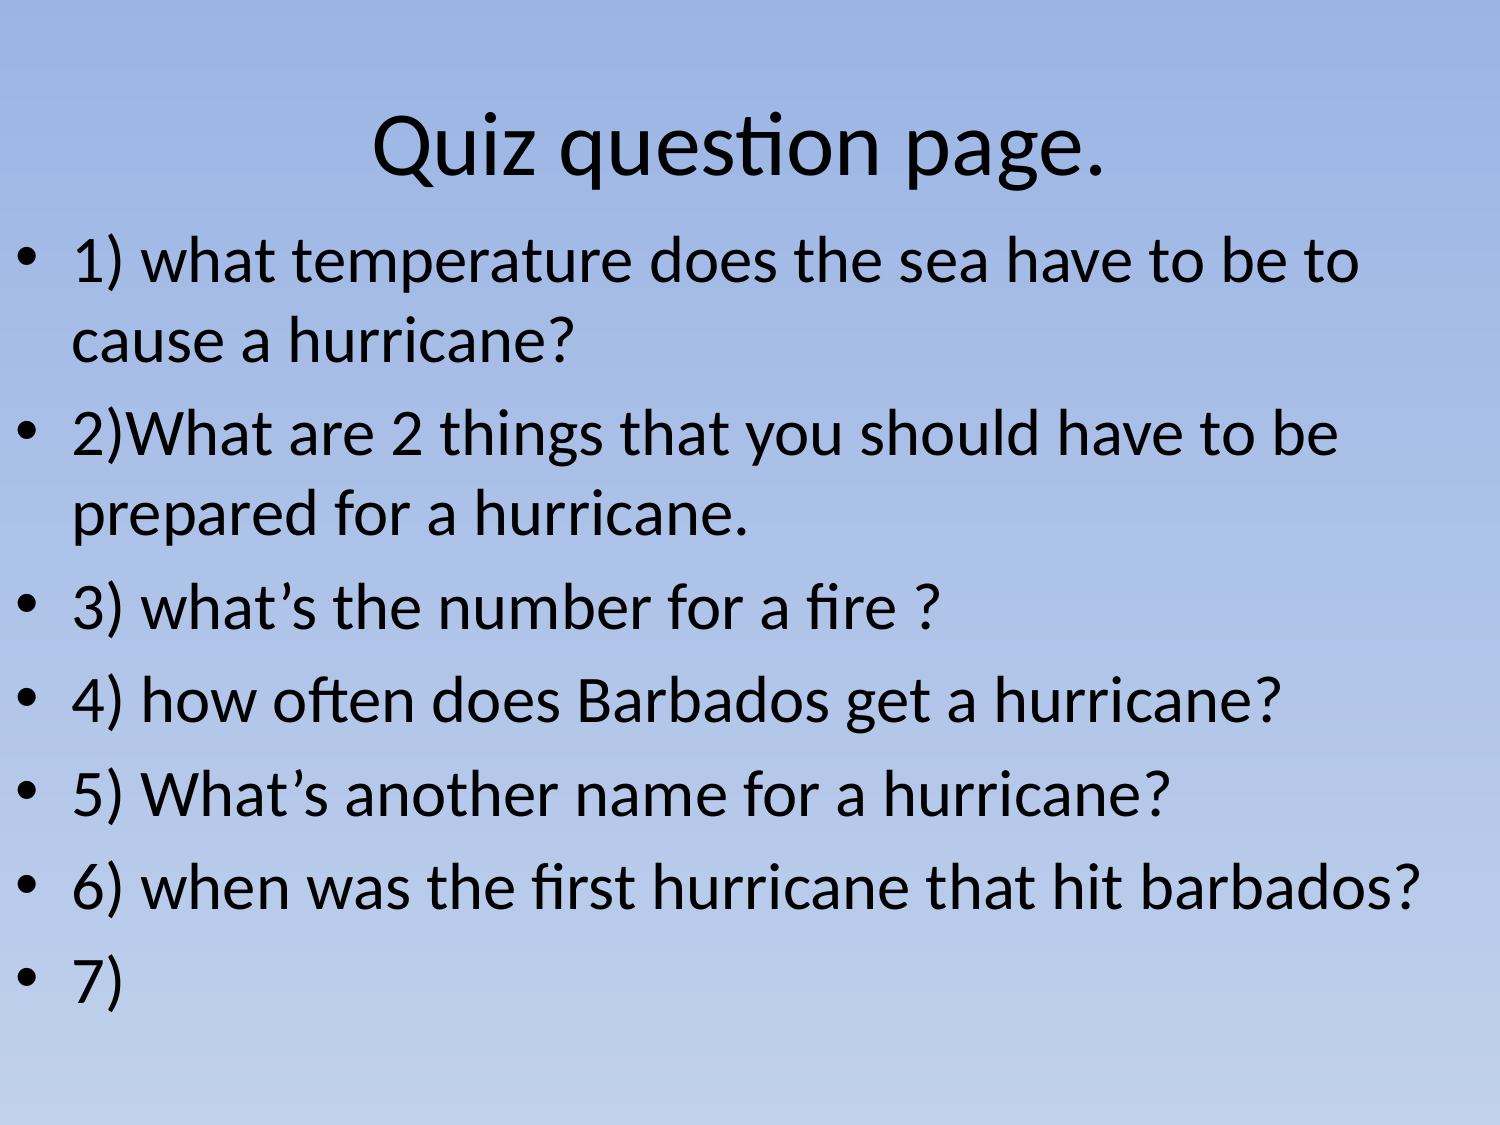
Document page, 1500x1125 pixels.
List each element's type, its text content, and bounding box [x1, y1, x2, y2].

list 1) what temperature does the sea have to be to cause a hurricane? 2)What are 2 things that you should have to be prepared for a hurricane. 3) what’s the number for a fire ? 4) how often does Barbados get a hurricane? 5) What’s another name for a hurricane? 6) when was the first hurricane that hit barbados? 7) [0, 208, 1500, 1125]
title Quiz question page. [75, 45, 1425, 208]
